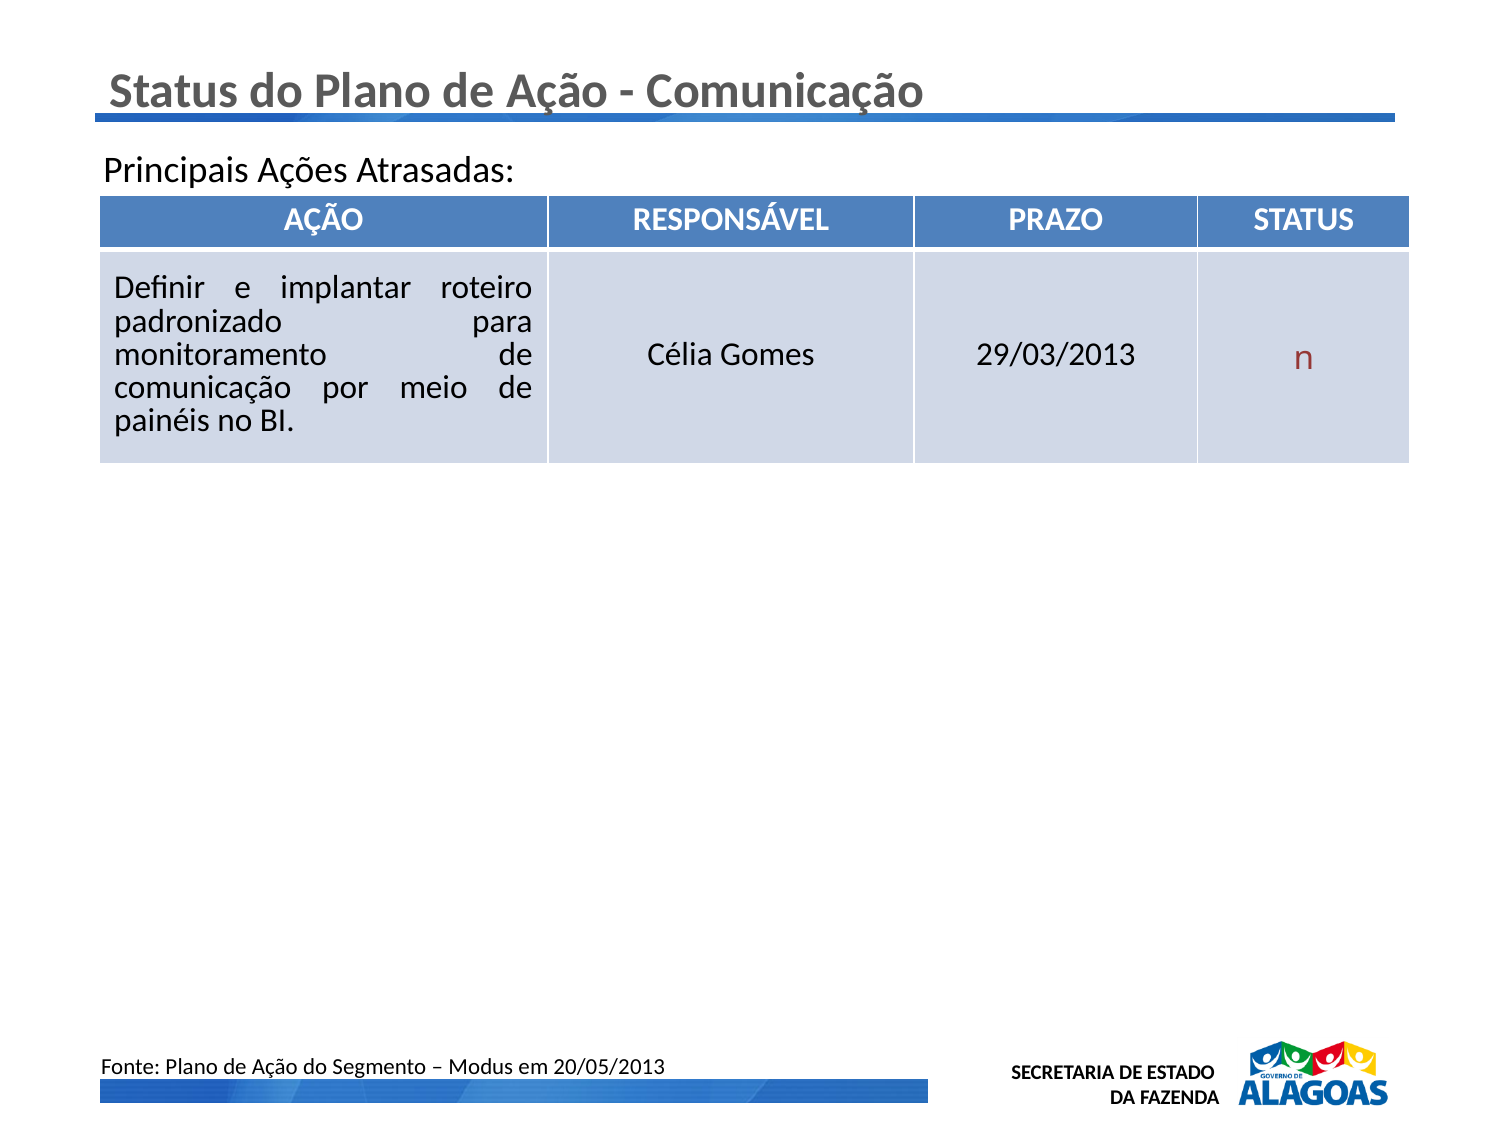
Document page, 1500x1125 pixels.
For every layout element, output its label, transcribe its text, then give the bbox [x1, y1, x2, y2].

table_cell Célia Gomes [549, 252, 913, 463]
table_header STATUS [1198, 196, 1409, 247]
table_header AÇÃO [100, 197, 547, 247]
title Status do Plano de Ação - Comunicação [94, 50, 1445, 138]
text_box Principais Ações Atrasadas: [88, 137, 869, 197]
table_cell n [1198, 252, 1409, 463]
table_header PRAZO [915, 196, 1197, 247]
text_box Fonte: Plano de Ação do Segmento – Modus em 20/05/2013 [86, 1044, 880, 1087]
table_header RESPONSÁVEL [549, 196, 913, 247]
table_cell Definir e implantar roteiro padronizado para monitoramento de comunicação por meio de painéis no BI. [100, 252, 547, 463]
picture [100, 1079, 928, 1103]
table_cell 29/03/2013 [915, 252, 1197, 463]
picture [1237, 1037, 1389, 1108]
